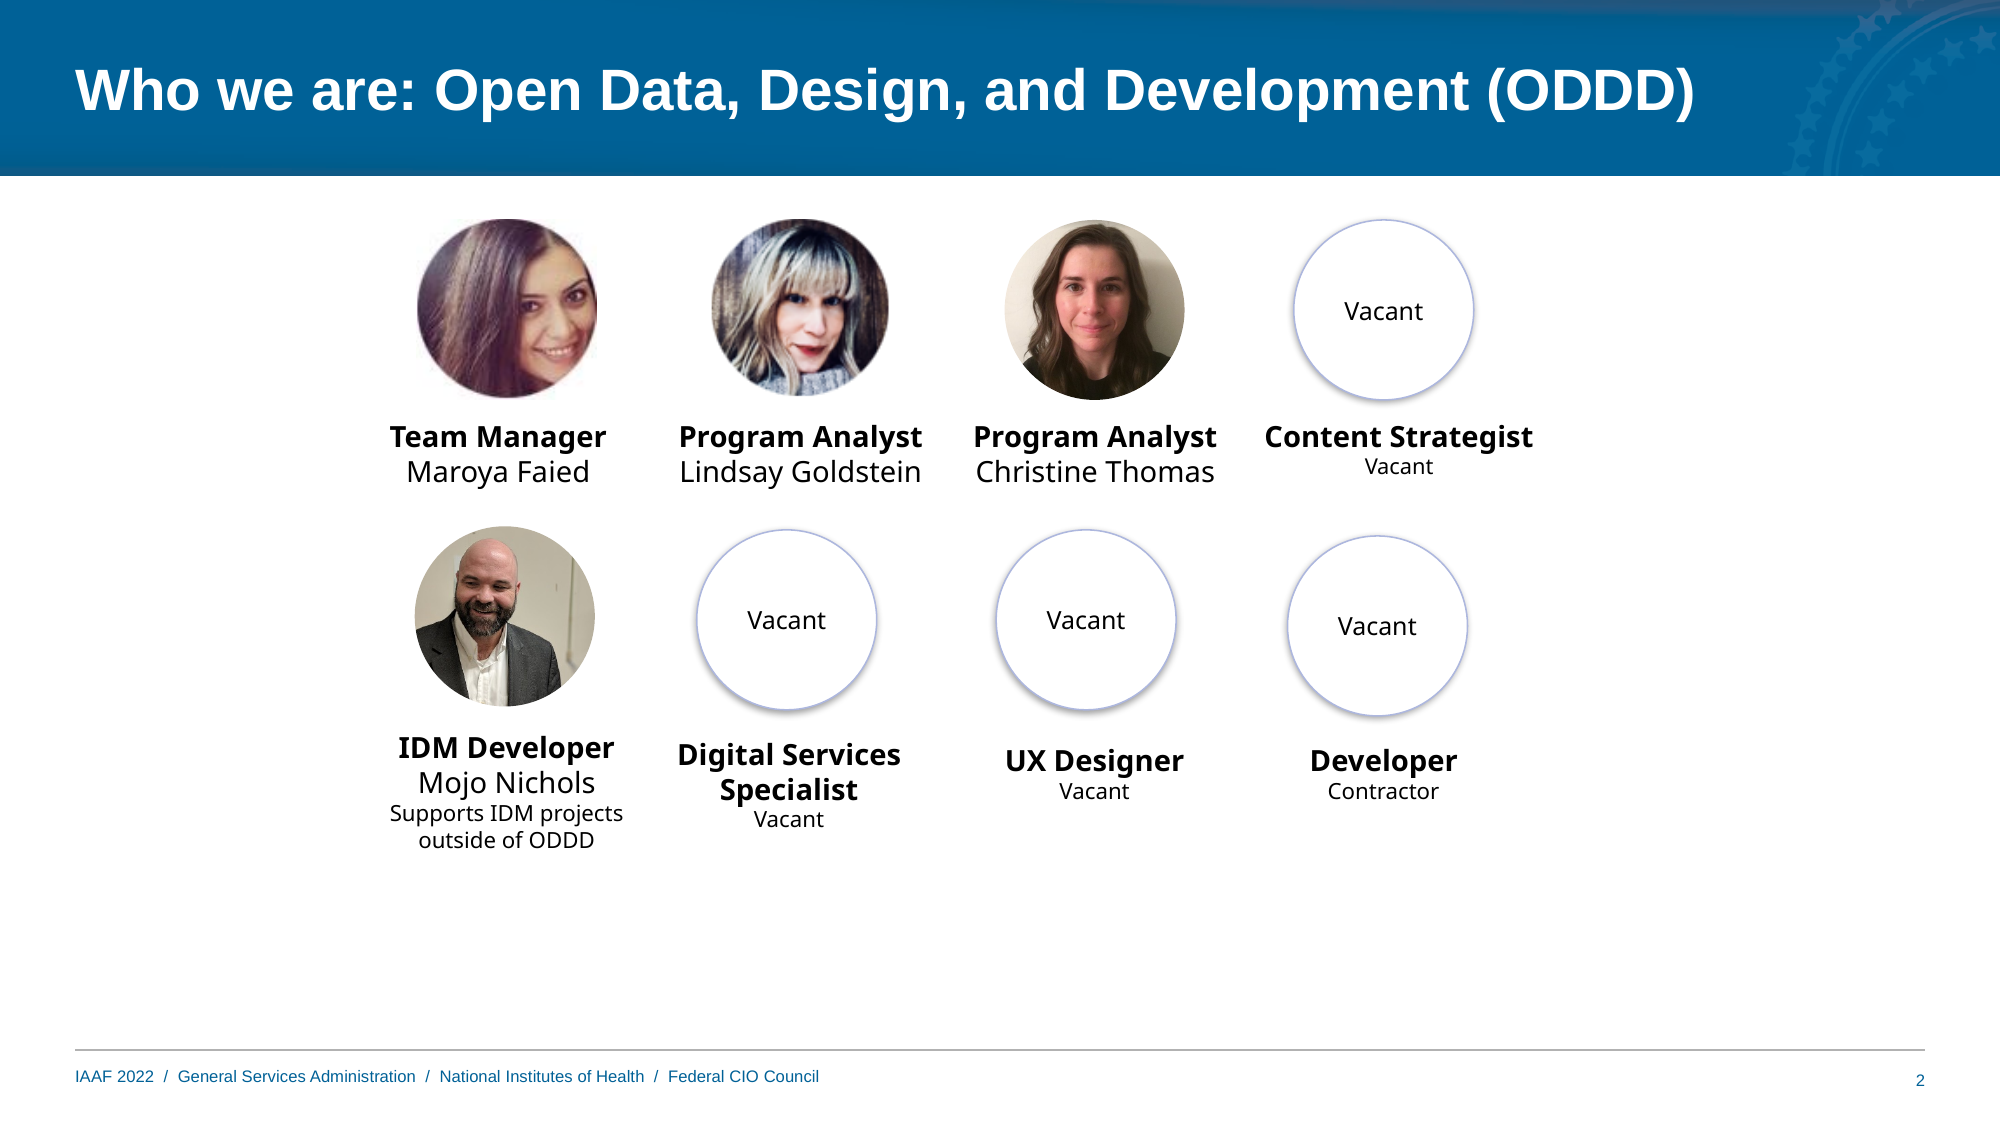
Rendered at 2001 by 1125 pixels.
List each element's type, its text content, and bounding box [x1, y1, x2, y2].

text_box Program Analyst Lindsay Goldstein [629, 408, 932, 469]
text_box Vacant [995, 529, 1177, 711]
picture [0, 168, 666, 176]
text_box Content Strategist Vacant [1209, 408, 1589, 490]
text_box Vacant [1286, 535, 1469, 717]
text_box Vacant [695, 529, 878, 711]
text_box Vacant [1293, 219, 1475, 401]
slide_number 2 [1880, 1065, 1925, 1095]
picture [1004, 219, 1185, 401]
text_box Digital Services Specialist Vacant [636, 725, 942, 794]
text_box Program Analyst Christine Thomas [932, 408, 1259, 498]
picture [416, 219, 598, 401]
text_box IDM Developer Mojo Nichols Supports IDM projects outside of ODDD [350, 719, 664, 817]
picture [0, 0, 2000, 176]
text_box Team Manager Maroya Faied [350, 408, 647, 505]
text_box UX Designer Vacant [937, 731, 1253, 908]
picture [414, 526, 596, 707]
title Who we are: Open Data, Design, and Development (ODDD) [75, 52, 1800, 124]
picture [710, 219, 891, 401]
text_box Developer Contractor [1252, 731, 1515, 829]
